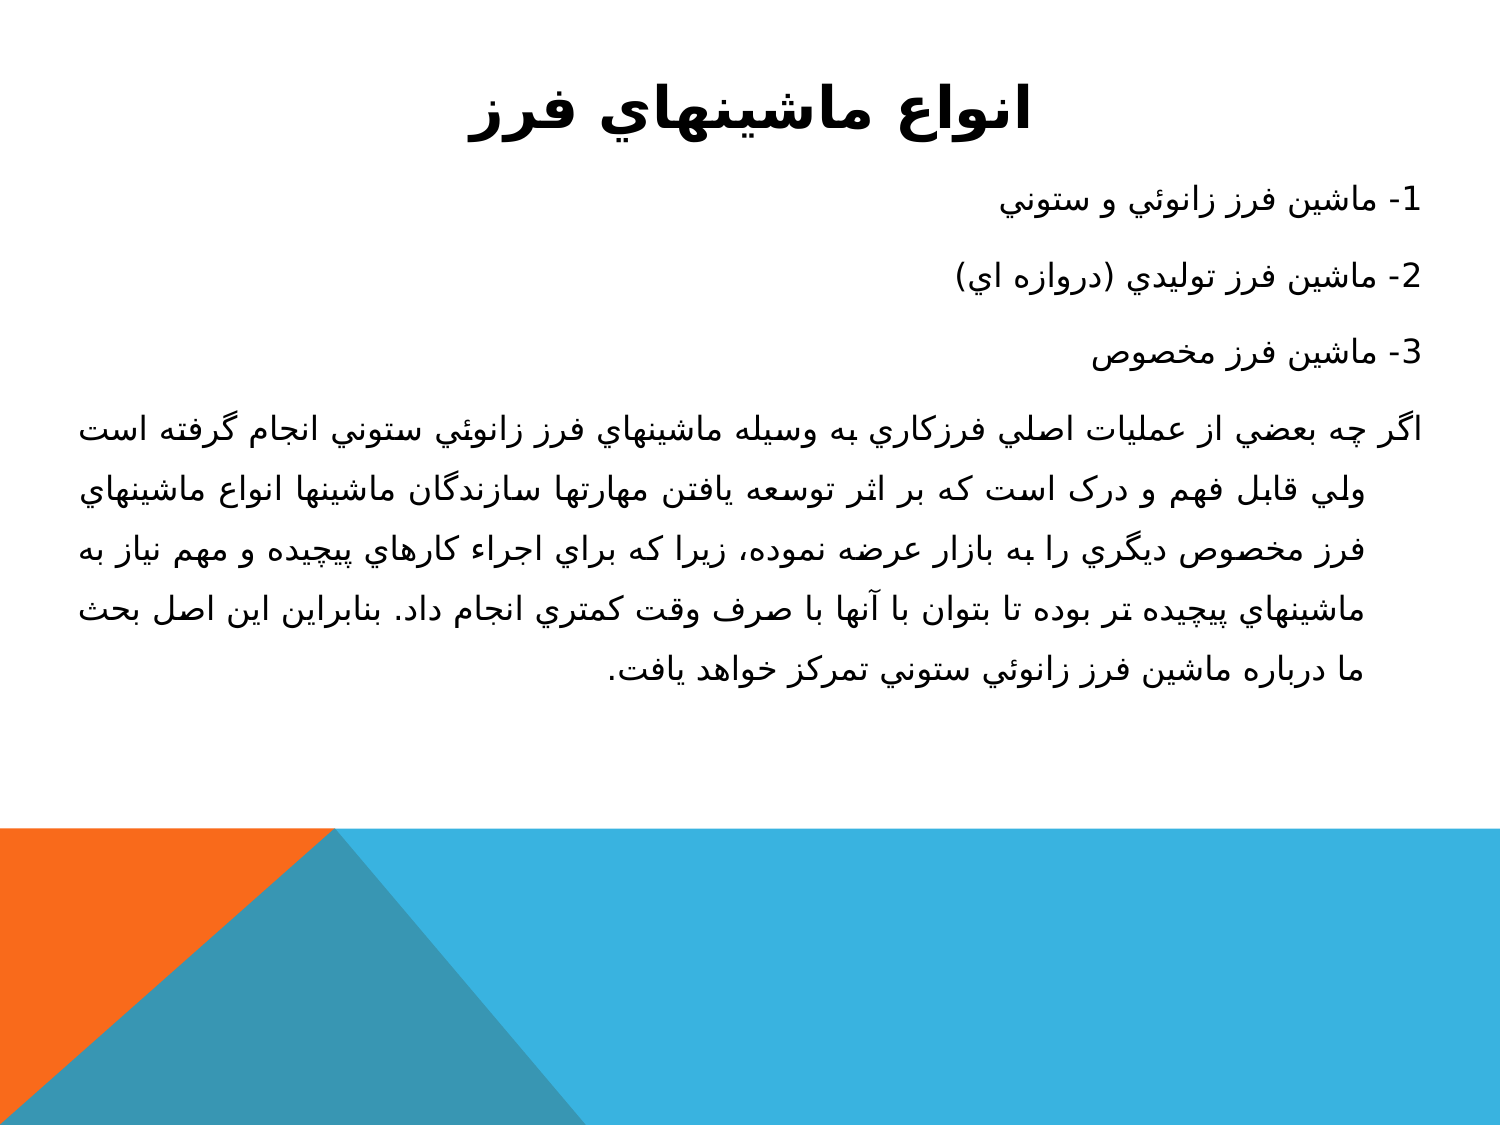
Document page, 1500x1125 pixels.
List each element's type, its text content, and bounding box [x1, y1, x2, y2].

list 1- ماشين فرز زانوئي و ستوني 2- ماشين فرز توليدي (دروازه اي) 3- ماشين فرز مخصوص اگر چه بعضي از عمليات اصلي فرزکاري به وسيله ماشينهاي فرز زانوئي ستوني انجام گرفته است ولي قابل فهم و درک است که بر اثر توسعه يافتن مهارتها سازندگان ماشينها انواع ماشينهاي فرز مخصوص ديگري را به بازار عرضه نموده، زيرا که براي اجراء کارهاي پيچيده و مهم نياز به ماشينهاي پيچيده تر بوده تا بتوان با آنها با صرف وقت کمتري انجام داد. بنابراين اين اصل بحث ما درباره ماشين فرز زانوئي ستوني تمرکز خواهد يافت. [62, 149, 1438, 800]
title انواع ماشينهاي فرز [135, 60, 1369, 149]
